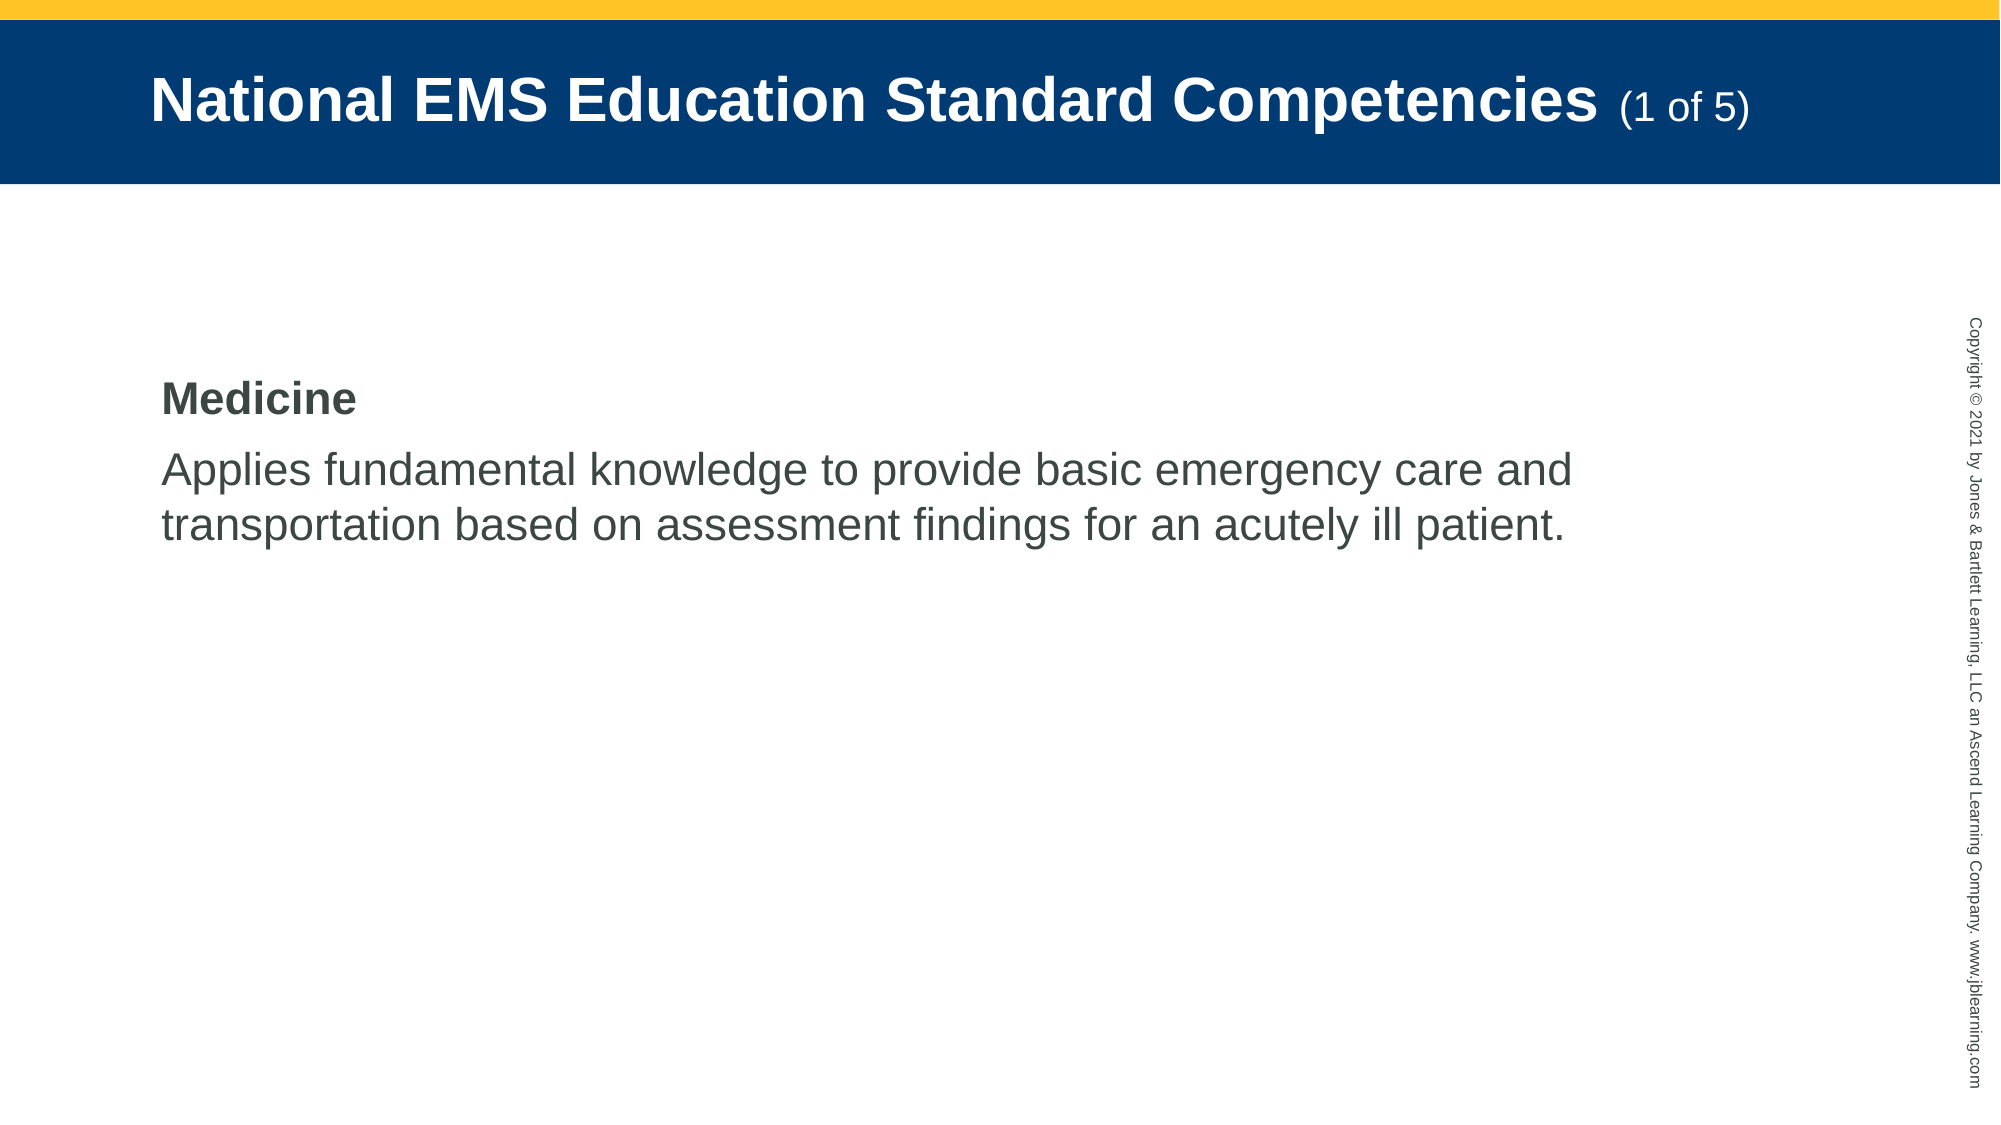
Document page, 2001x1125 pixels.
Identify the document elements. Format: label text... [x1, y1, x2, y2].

title National EMS Education Standard Competencies (1 of 5) [0, 19, 2000, 185]
list Medicine Applies fundamental knowledge to provide basic emergency care and transportation based on assessment findings for an acutely ill patient. [146, 361, 1859, 1016]
